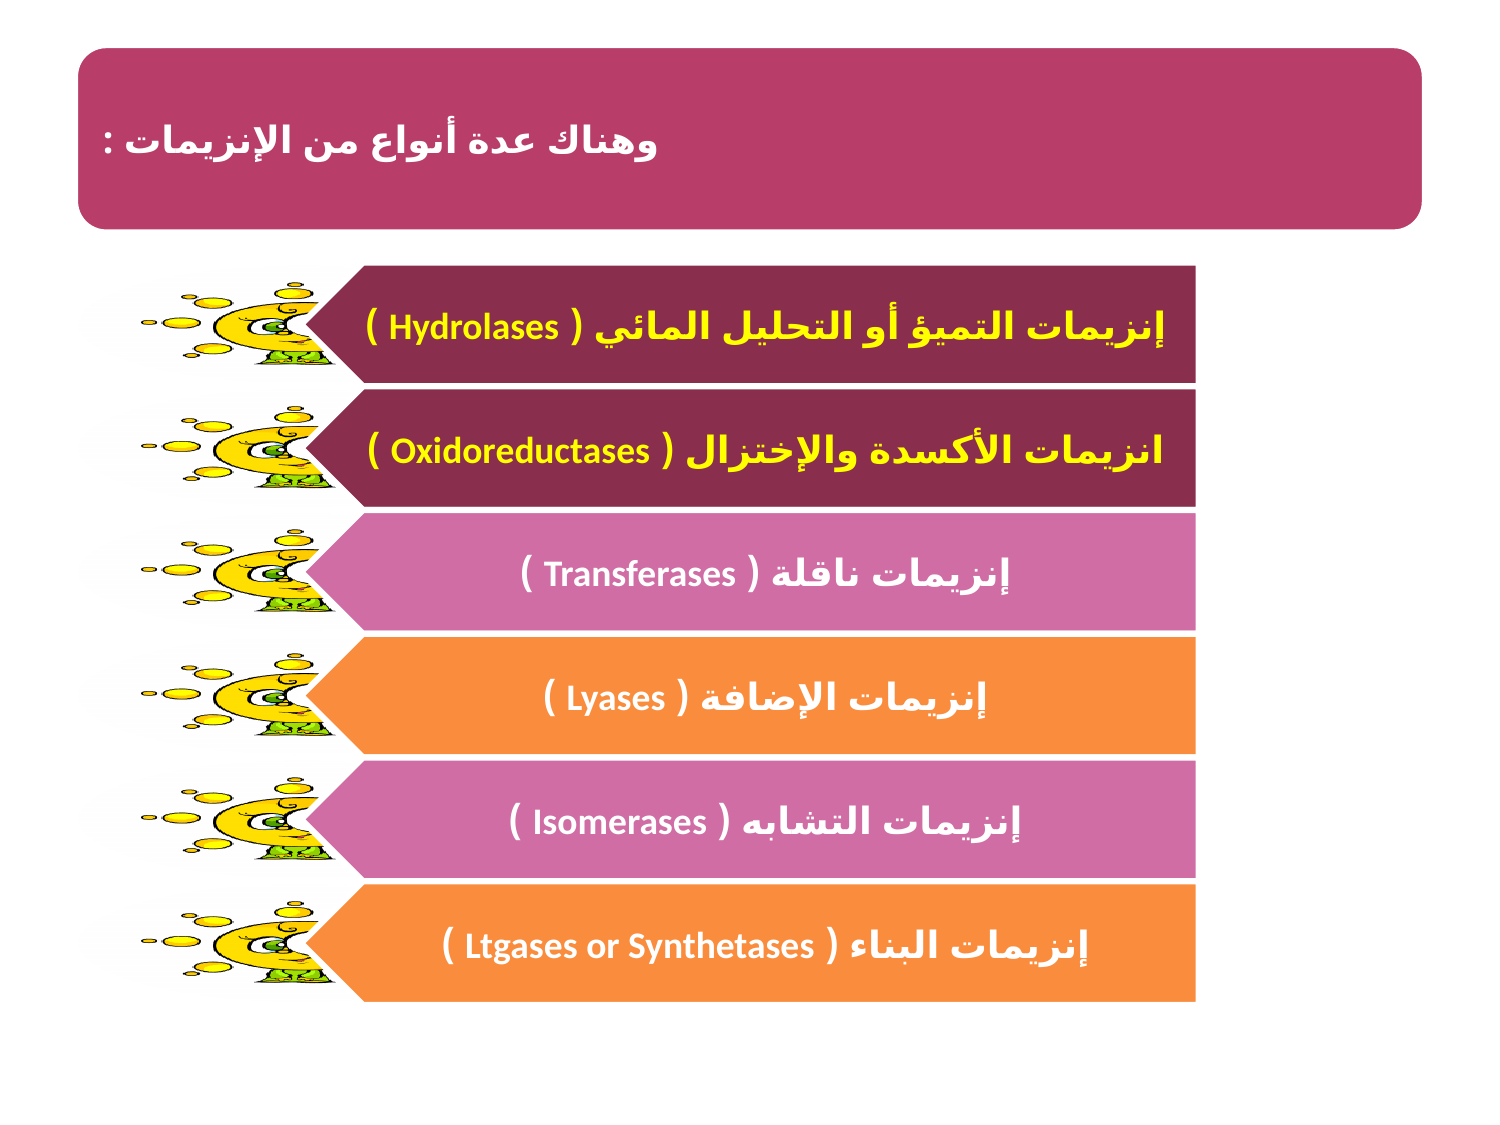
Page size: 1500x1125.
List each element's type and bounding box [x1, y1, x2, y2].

list [77, 265, 1424, 1002]
text_box [78, 48, 1425, 231]
